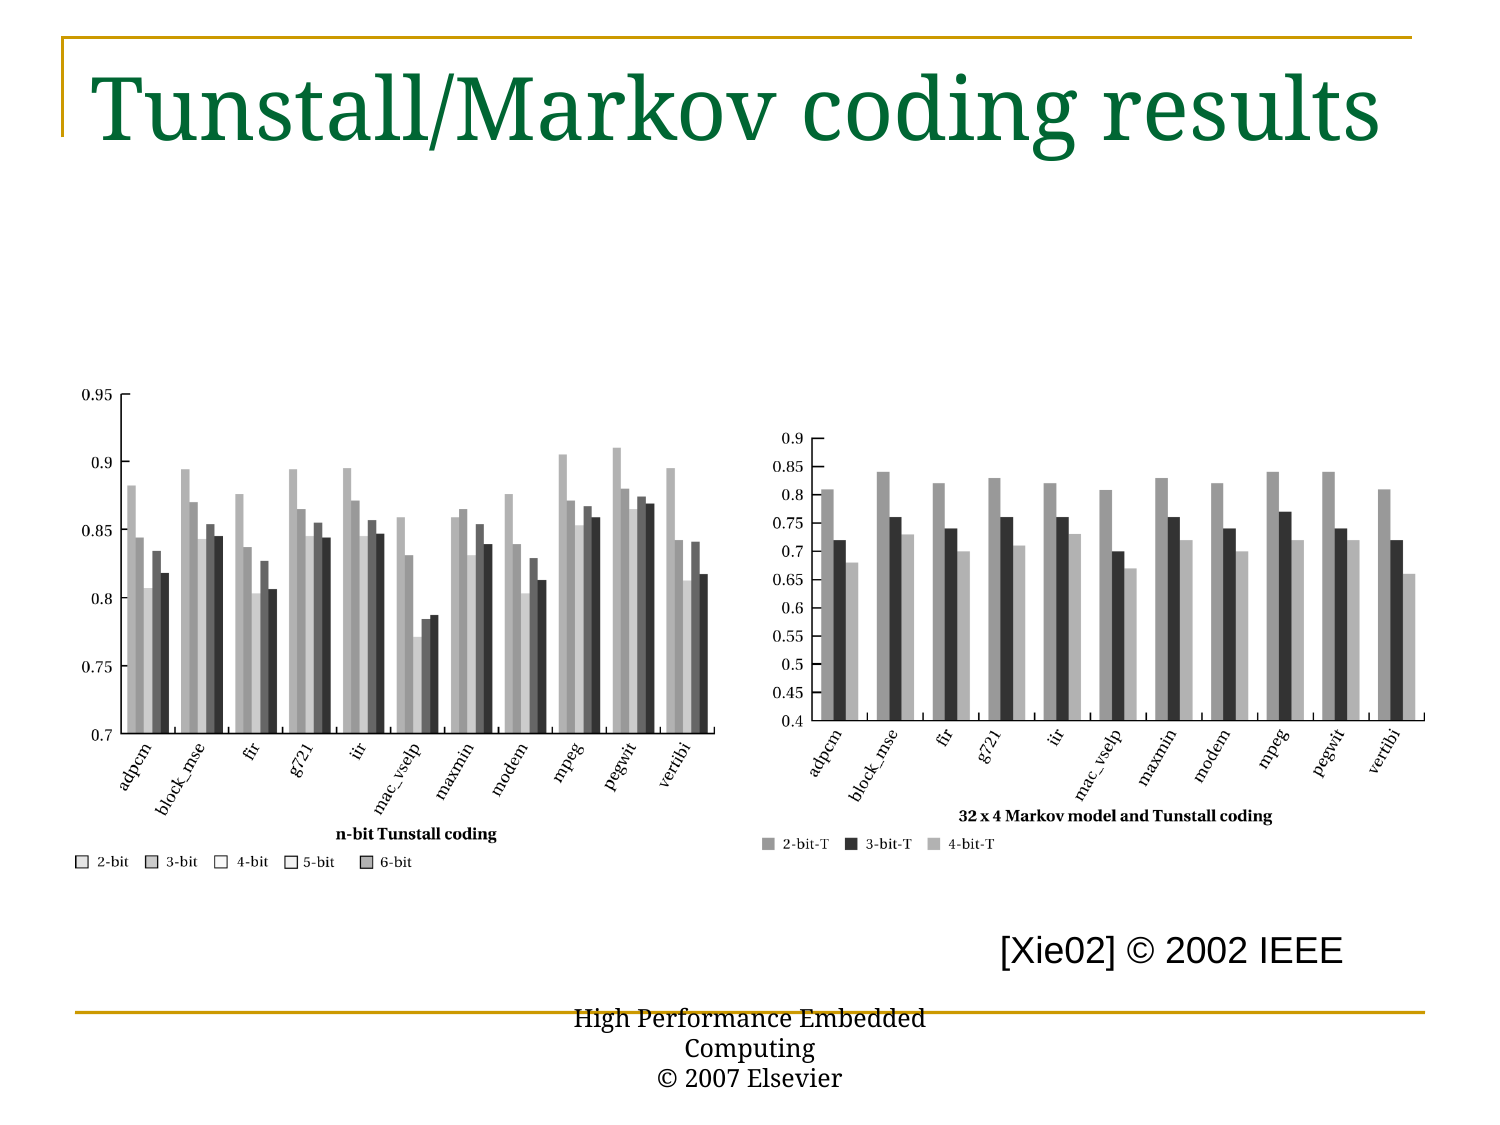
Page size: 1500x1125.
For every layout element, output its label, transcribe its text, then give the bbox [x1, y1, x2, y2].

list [762, 415, 1426, 853]
text_box [Xie02] © 2002 IEEE [985, 918, 1360, 979]
title Tunstall/Markov coding results [75, 45, 1425, 233]
footer High Performance Embedded Computing © 2007 Elsevier [512, 1025, 988, 1100]
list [74, 384, 738, 884]
